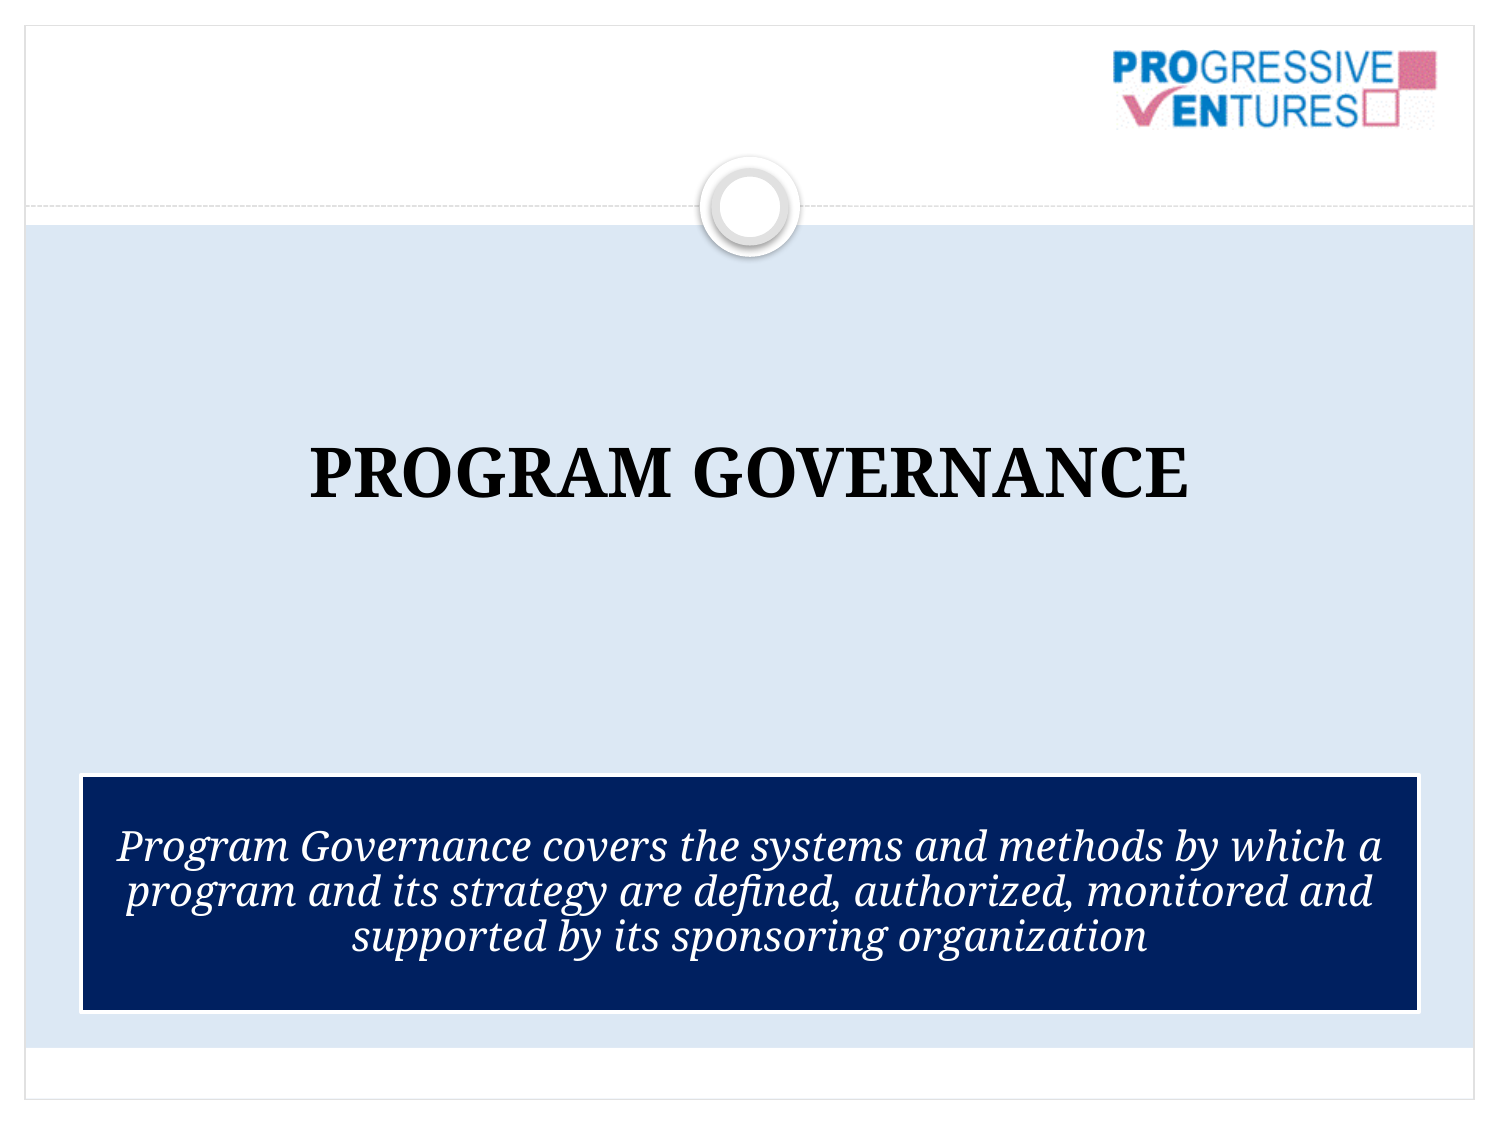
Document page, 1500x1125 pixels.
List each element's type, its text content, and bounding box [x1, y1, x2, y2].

picture [1112, 49, 1439, 130]
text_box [80, 774, 1419, 1013]
title PROGRAM GOVERNANCE [112, 349, 1388, 591]
